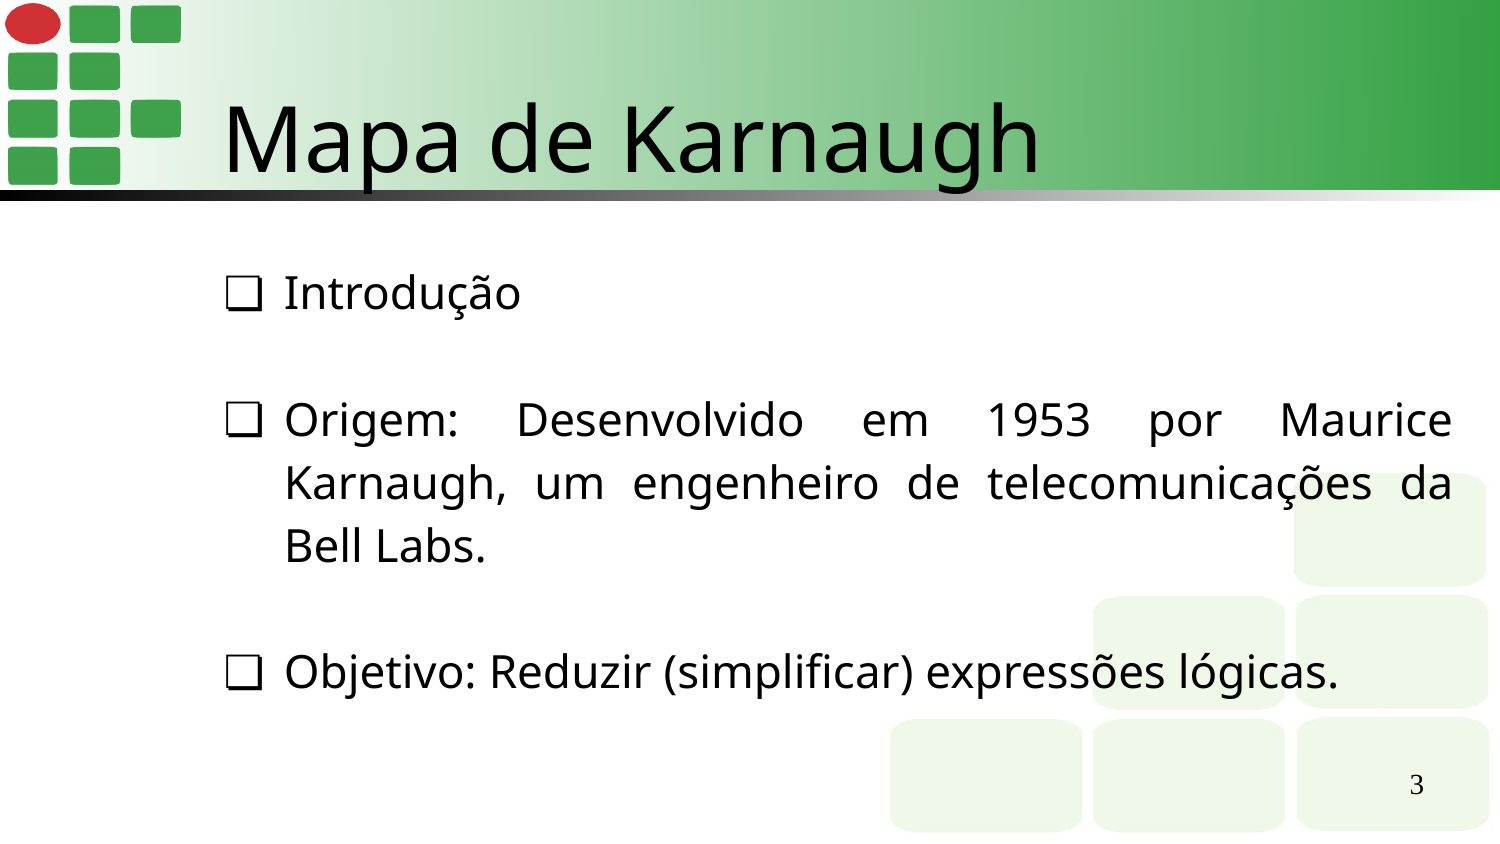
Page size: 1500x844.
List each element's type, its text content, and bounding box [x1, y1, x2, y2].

text_box Mapa de Karnaugh [206, 26, 1468, 207]
slide_number ‹#› [1075, 769, 1425, 827]
text_box Introdução Origem: Desenvolvido em 1953 por Maurice Karnaugh, um engenheiro de telecomunicações da Bell Labs. Objetivo: Reduzir (simplificar) expressões lógicas. [193, 248, 1469, 769]
picture [803, 441, 1495, 835]
picture [5, 3, 181, 185]
